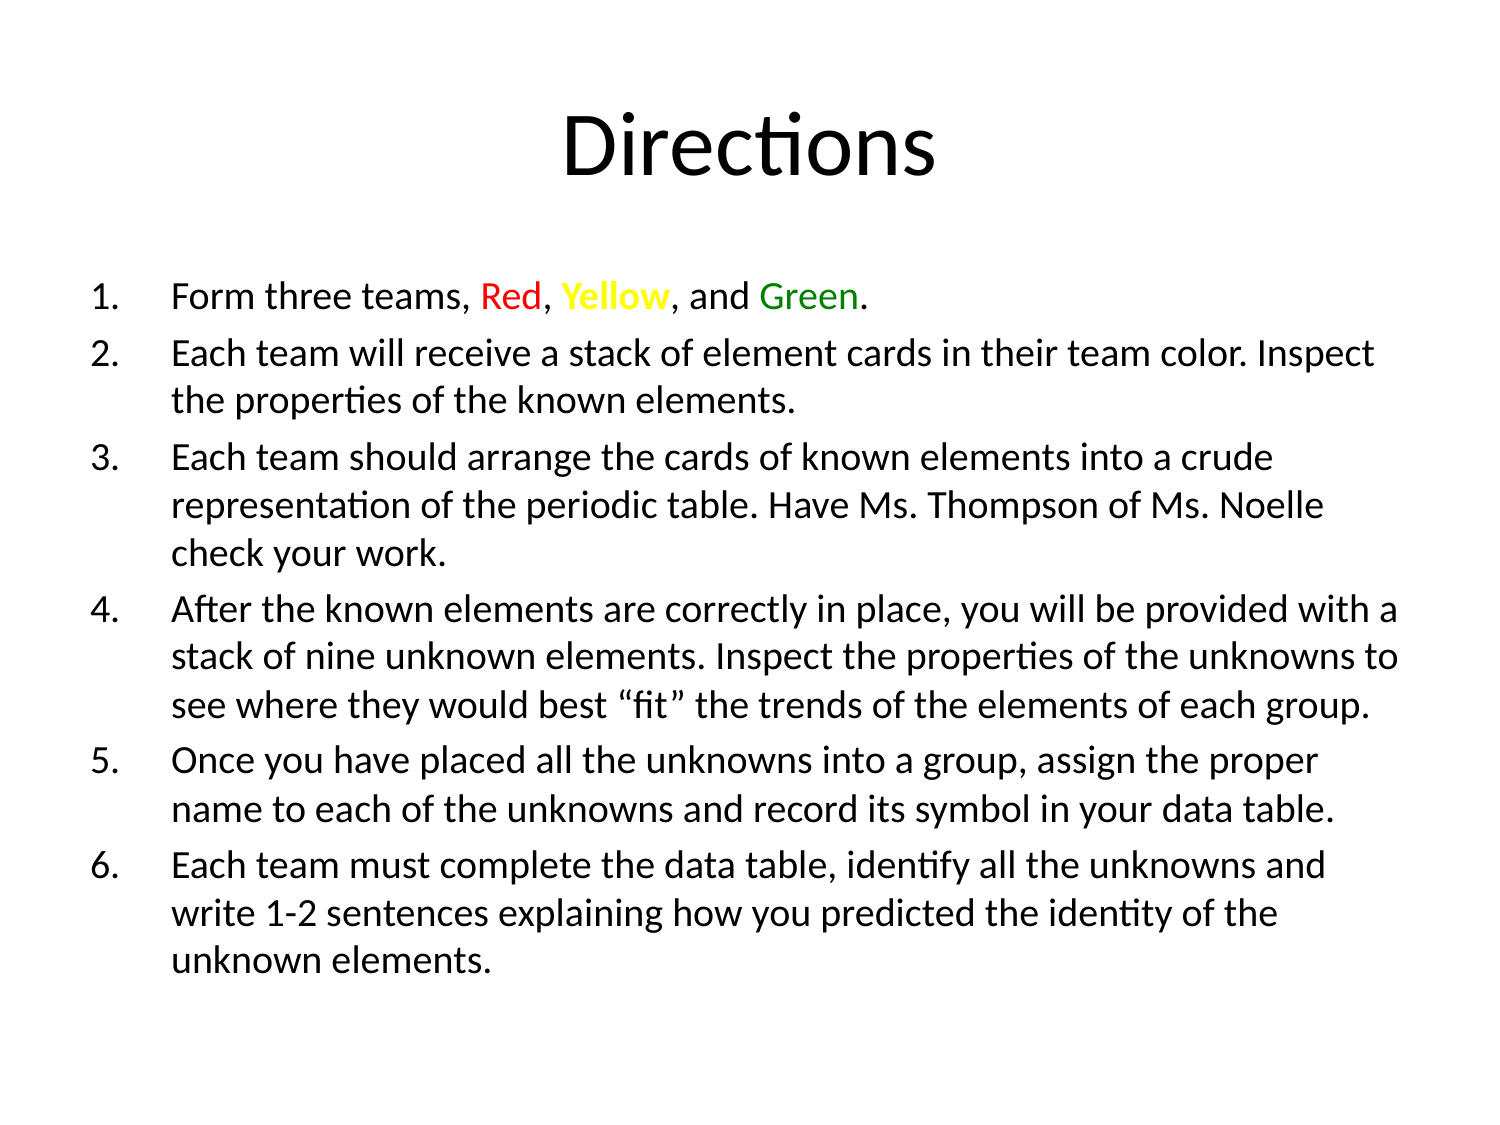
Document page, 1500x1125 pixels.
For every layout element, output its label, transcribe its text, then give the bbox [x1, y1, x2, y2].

title Directions [75, 45, 1425, 233]
list Form three teams, Red, Yellow, and Green. Each team will receive a stack of element cards in their team color. Inspect the properties of the known elements. Each team should arrange the cards of known elements into a crude representation of the periodic table. Have Ms. Thompson of Ms. Noelle check your work. After the known elements are correctly in place, you will be provided with a stack of nine unknown elements. Inspect the properties of the unknowns to see where they would best “fit” the trends of the elements of each group. Once you have placed all the unknowns into a group, assign the proper name to each of the unknowns and record its symbol in your data table. Each team must complete the data table, identify all the unknowns and write 1-2 sentences explaining how you predicted the identity of the unknown elements. [75, 262, 1425, 1005]
